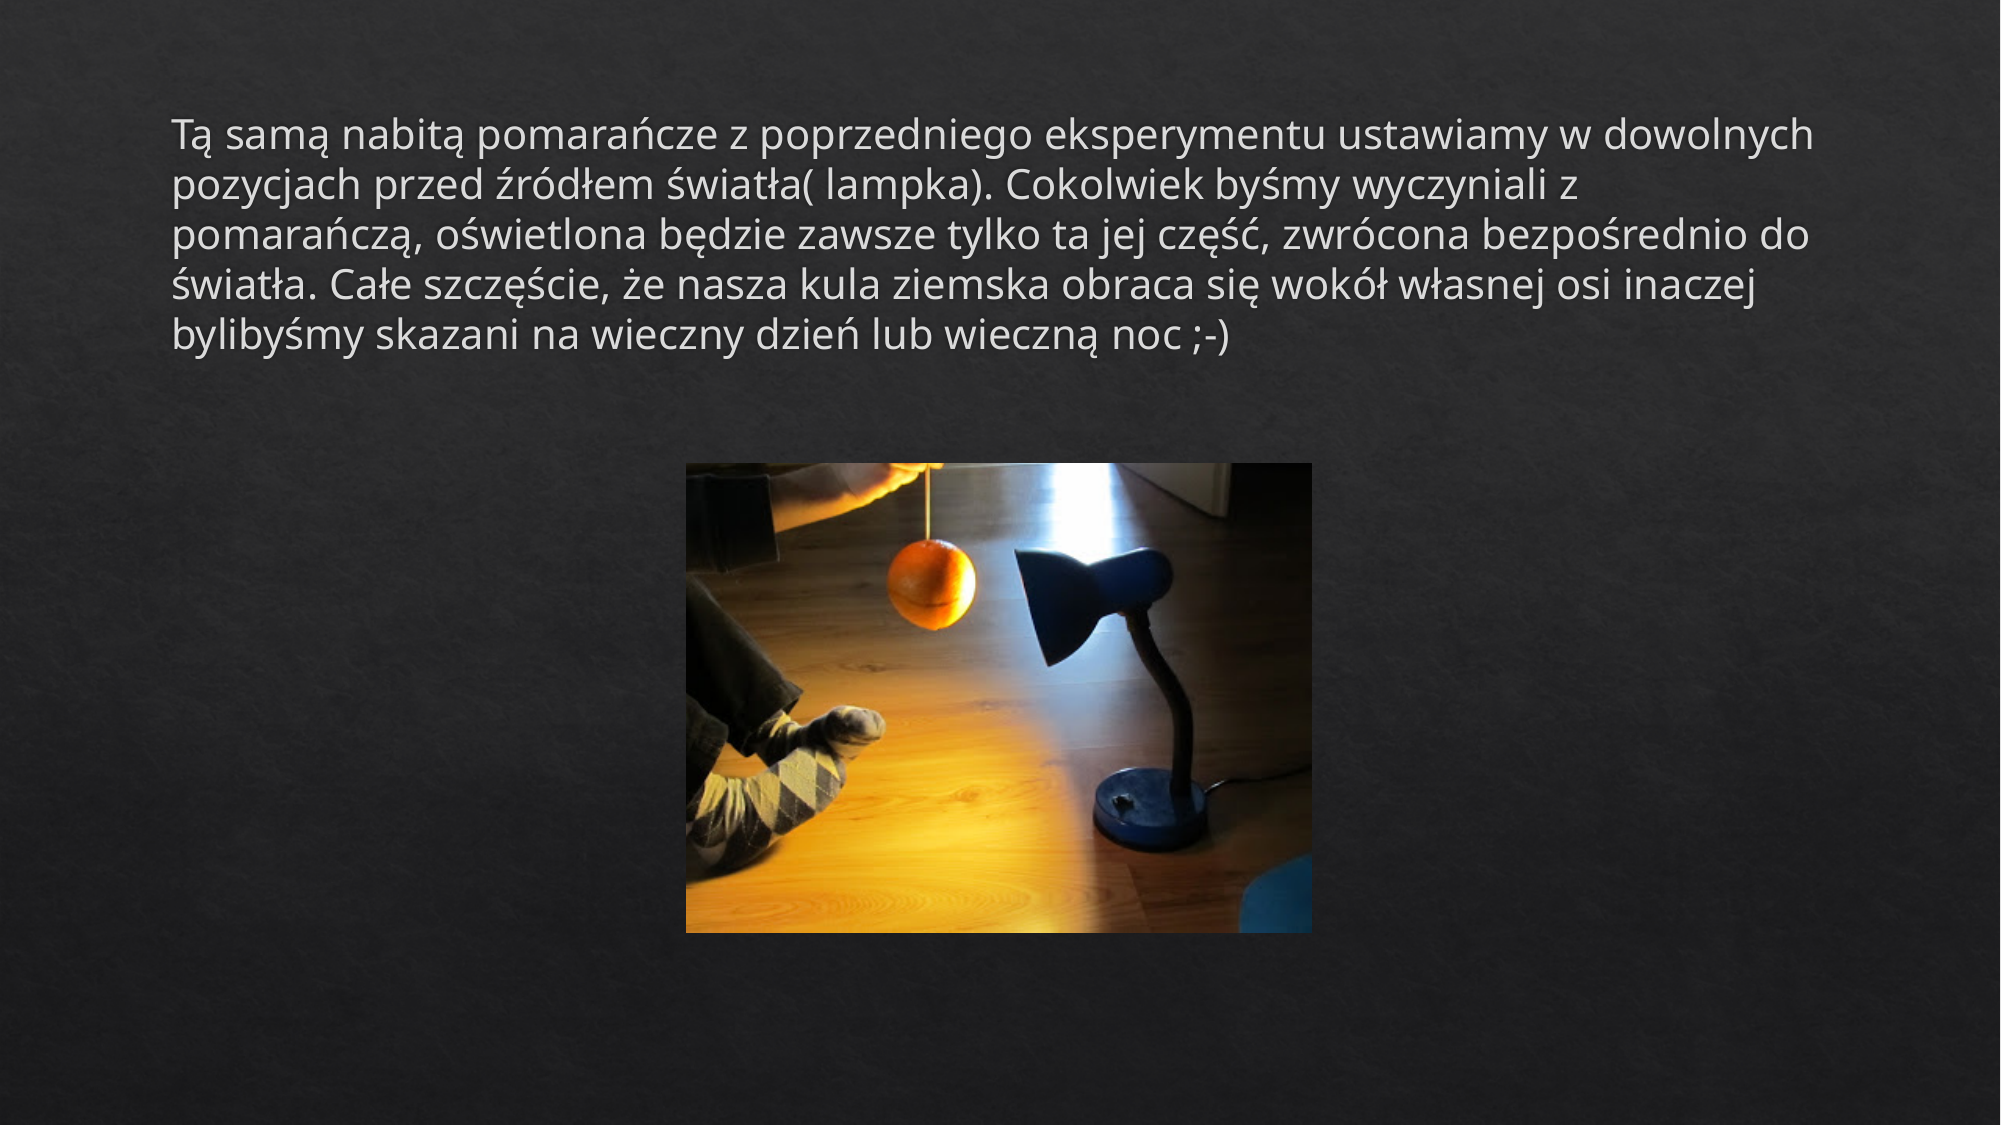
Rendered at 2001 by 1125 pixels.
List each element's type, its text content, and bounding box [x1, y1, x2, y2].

picture [686, 463, 1312, 933]
list Tą samą nabitą pomarańcze z poprzedniego eksperymentu ustawiamy w dowolnych pozycjach przed źródłem światła( lampka). Cokolwiek byśmy wyczyniali z pomarańczą, oświetlona będzie zawsze tylko ta jej część, zwrócona bezpośrednio do światła. Całe szczęście, że nasza kula ziemska obraca się wokół własnej osi inaczej bylibyśmy skazani na wieczny dzień lub wieczną noc ;-) [149, 99, 1849, 950]
